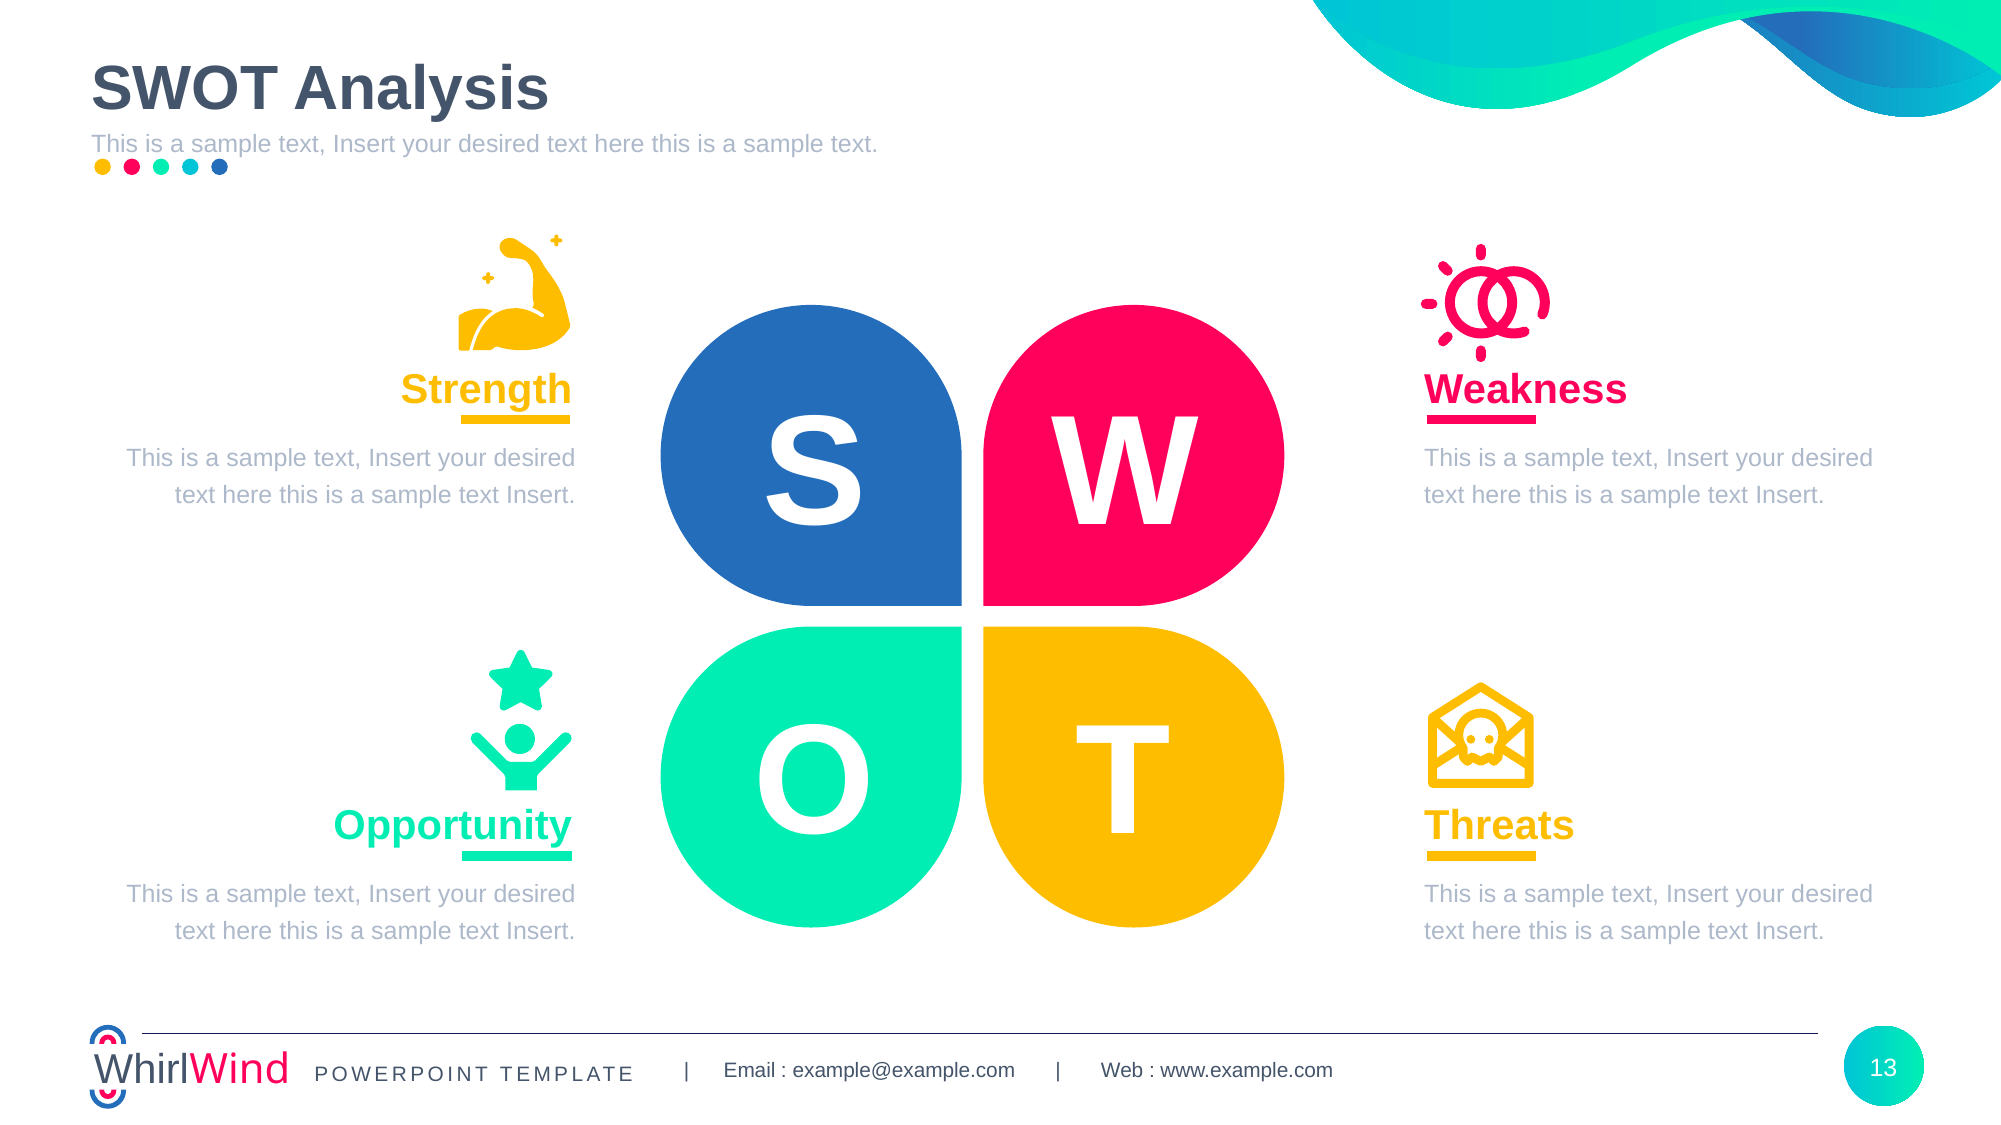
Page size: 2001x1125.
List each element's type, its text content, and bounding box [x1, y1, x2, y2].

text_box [1409, 353, 1925, 514]
text_box T [1036, 670, 1211, 873]
text_box This is a sample text, Insert your desired text here this is a sample text Insert. [76, 426, 592, 516]
text_box [659, 303, 963, 607]
text_box [489, 649, 553, 711]
text_box [472, 237, 571, 351]
text_box [1438, 331, 1453, 347]
text_box [504, 723, 535, 755]
text_box W [1036, 360, 1211, 564]
text_box [470, 732, 572, 791]
text_box [1475, 243, 1486, 261]
text_box [659, 625, 963, 929]
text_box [1311, 0, 2000, 117]
text_box Opportunity [76, 790, 587, 856]
text_box [458, 308, 493, 351]
text_box [1420, 298, 1438, 309]
text_box [982, 625, 1286, 929]
slide_number 13 [1837, 1036, 1930, 1096]
title SWOT Analysis [76, 39, 1924, 130]
text_box S [727, 360, 902, 564]
text_box This is a sample text, Insert your desired text here this is a sample text Insert. [1409, 862, 1925, 953]
text_box [982, 303, 1286, 607]
text_box O [727, 670, 902, 873]
text_box Strength [76, 353, 587, 419]
text_box This is a sample text, Insert your desired text here this is a sample text Insert. [76, 862, 592, 953]
text_box [550, 234, 563, 247]
text_box [1444, 266, 1550, 339]
text_box [1428, 682, 1534, 788]
text_box [1475, 345, 1486, 353]
text_box Threats [1409, 790, 1921, 856]
text_box [1438, 261, 1453, 276]
